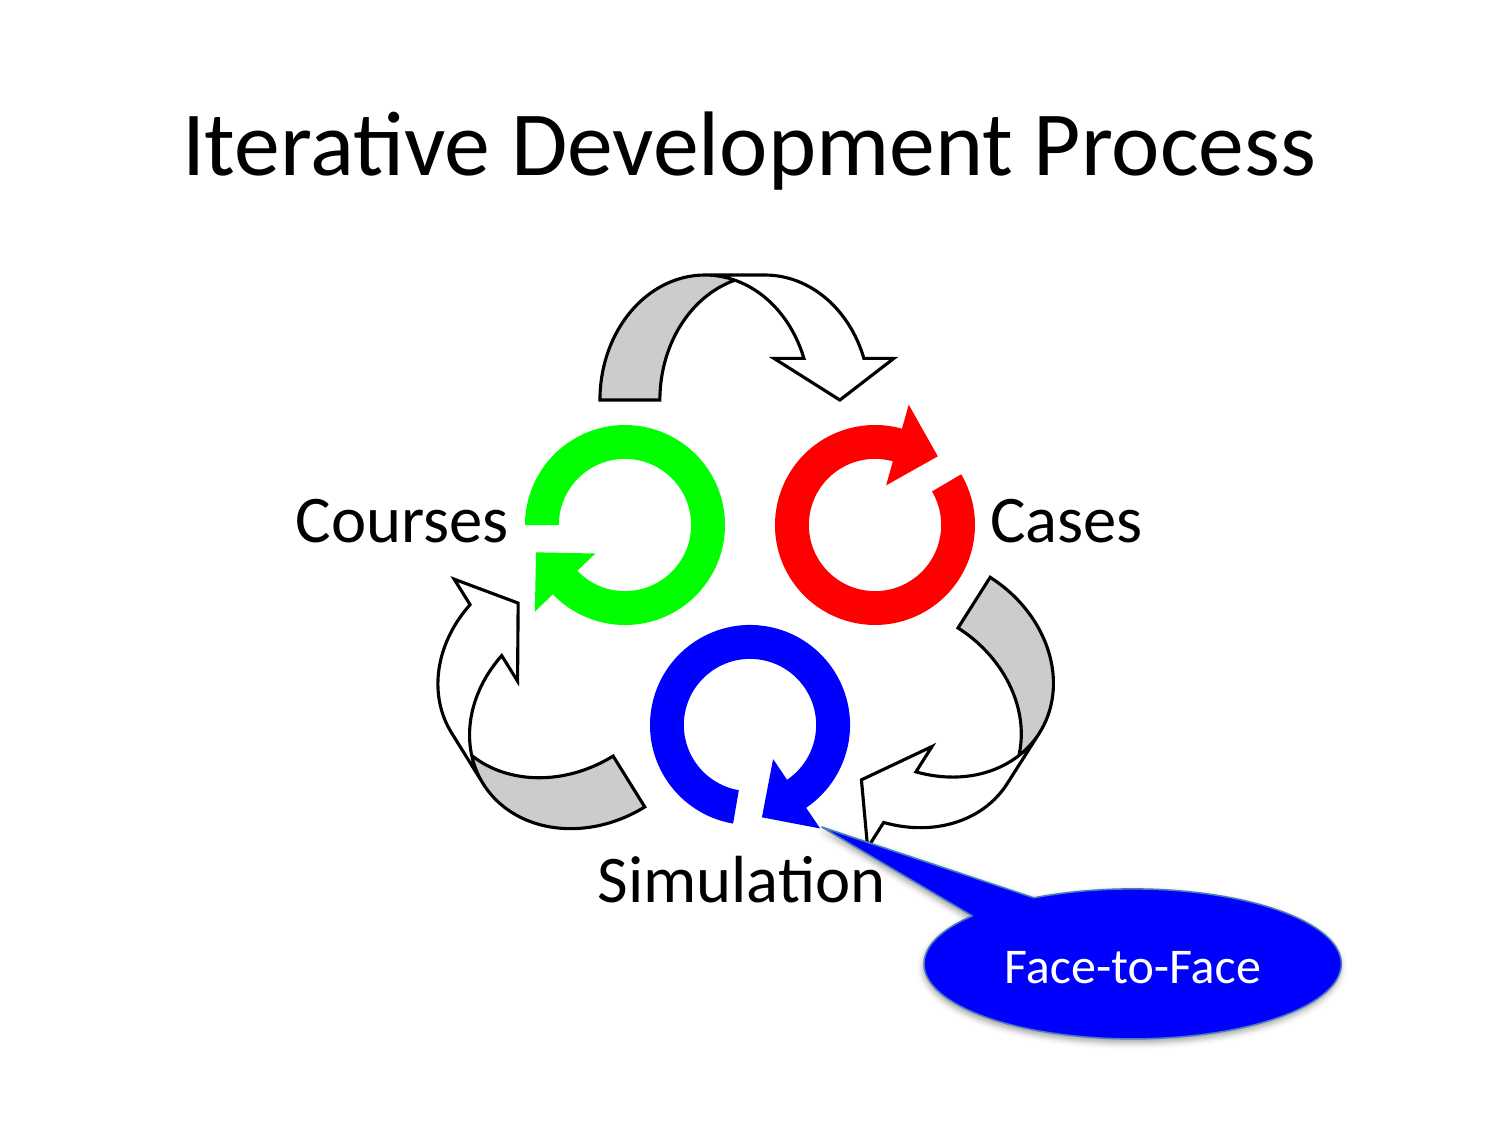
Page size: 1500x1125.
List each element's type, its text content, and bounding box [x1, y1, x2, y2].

text_box Simulation [582, 828, 921, 923]
text_box [437, 579, 645, 829]
text_box Face-to-Face [821, 826, 1343, 1040]
text_box Courses [280, 468, 525, 564]
text_box [599, 275, 894, 401]
text_box Cases [975, 468, 1393, 564]
text_box [861, 577, 1054, 828]
title Iterative Development Process [75, 45, 1425, 233]
text_box [525, 425, 726, 626]
text_box [774, 404, 975, 625]
text_box [649, 624, 851, 828]
